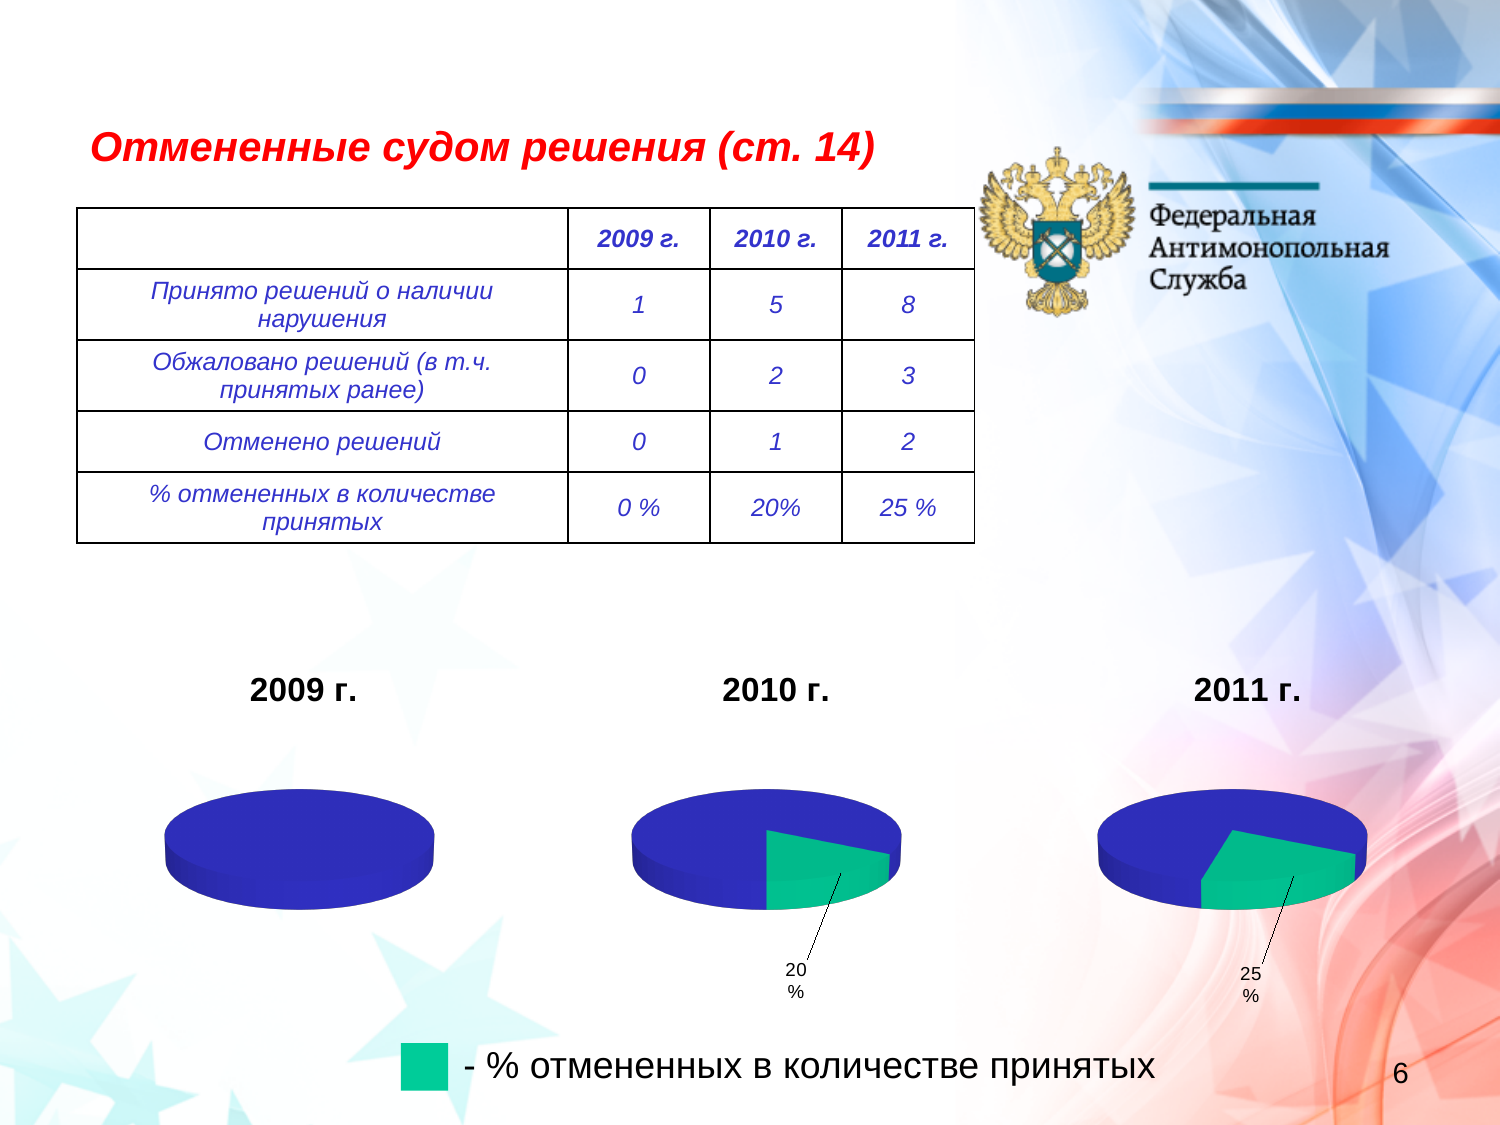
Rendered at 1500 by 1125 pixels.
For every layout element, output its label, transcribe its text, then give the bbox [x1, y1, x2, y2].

table_header [78, 209, 567, 268]
chart [584, 627, 940, 1018]
text_box [400, 1043, 448, 1091]
text_box - % отмененных в количестве принятых [448, 1033, 1172, 1094]
table_cell % отмененных в количестве принятых [78, 473, 567, 542]
table_cell 1 [569, 270, 709, 339]
table_cell Принято решений о наличии нарушения [78, 270, 567, 339]
table_cell 5 [711, 270, 841, 339]
table_header 2011 г. [843, 209, 974, 268]
table_header 2009 г. [569, 209, 709, 268]
table_cell 2 [711, 341, 841, 410]
table_cell 20% [711, 473, 841, 542]
table_cell 2 [843, 412, 974, 471]
table_cell 0 [569, 341, 709, 410]
picture [0, 0, 1500, 1125]
table_cell 3 [843, 341, 974, 410]
table_cell 0 [569, 412, 709, 471]
table_cell 8 [843, 270, 974, 339]
slide_number 6 [1074, 1042, 1424, 1102]
text_box Отмененные судом решения (ст. 14) [74, 51, 1425, 239]
table_cell Отменено решений [78, 412, 567, 471]
chart [1051, 627, 1406, 1018]
table_cell 0 % [569, 473, 709, 542]
table_cell 25 % [843, 473, 974, 542]
table_cell 1 [711, 412, 841, 471]
chart [118, 627, 473, 1018]
table_header 2010 г. [711, 209, 841, 268]
table_cell Обжаловано решений (в т.ч. принятых ранее) [78, 341, 567, 410]
